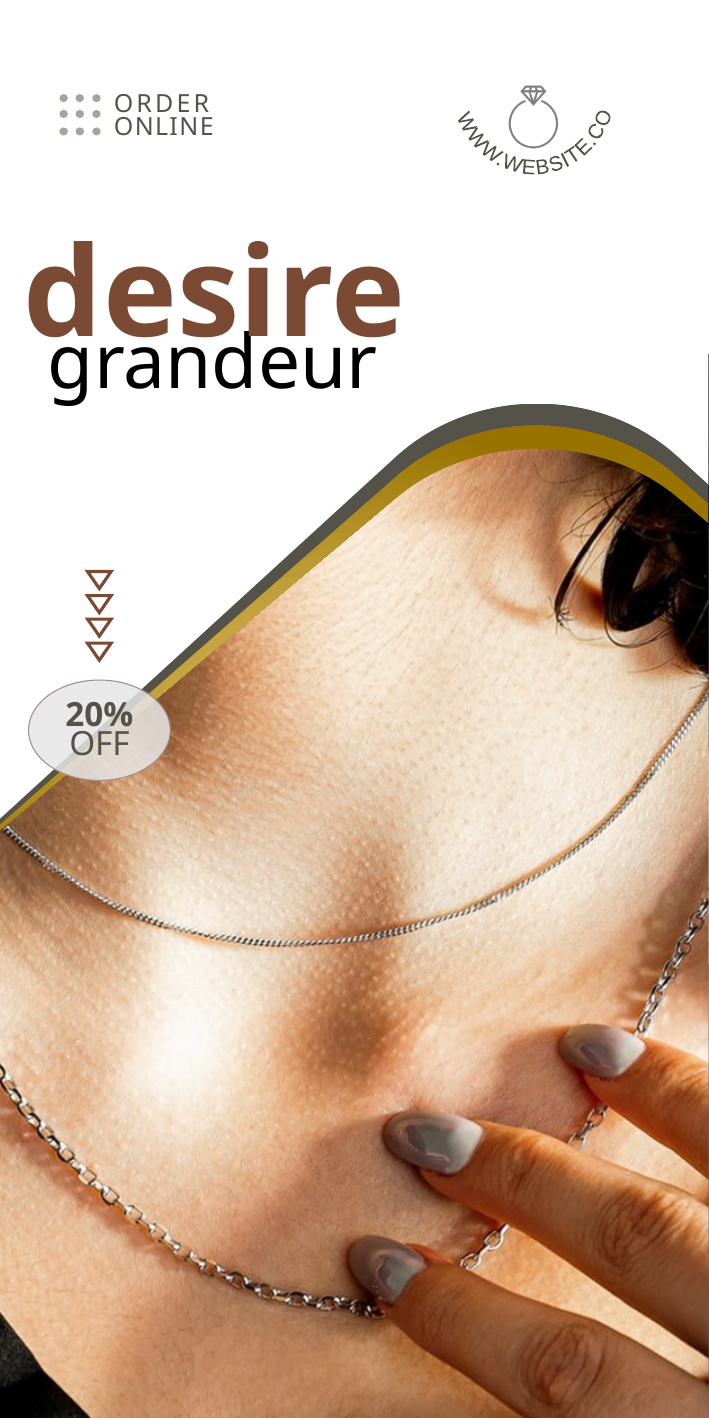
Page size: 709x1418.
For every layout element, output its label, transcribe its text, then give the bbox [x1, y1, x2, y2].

picture [489, 72, 578, 162]
text_box [0, 0, 709, 354]
picture [0, 354, 709, 1418]
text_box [87, 571, 112, 661]
text_box ORDER ONLINE [99, 87, 229, 148]
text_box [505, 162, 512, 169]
text_box desire [9, 204, 421, 354]
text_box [59, 94, 101, 136]
